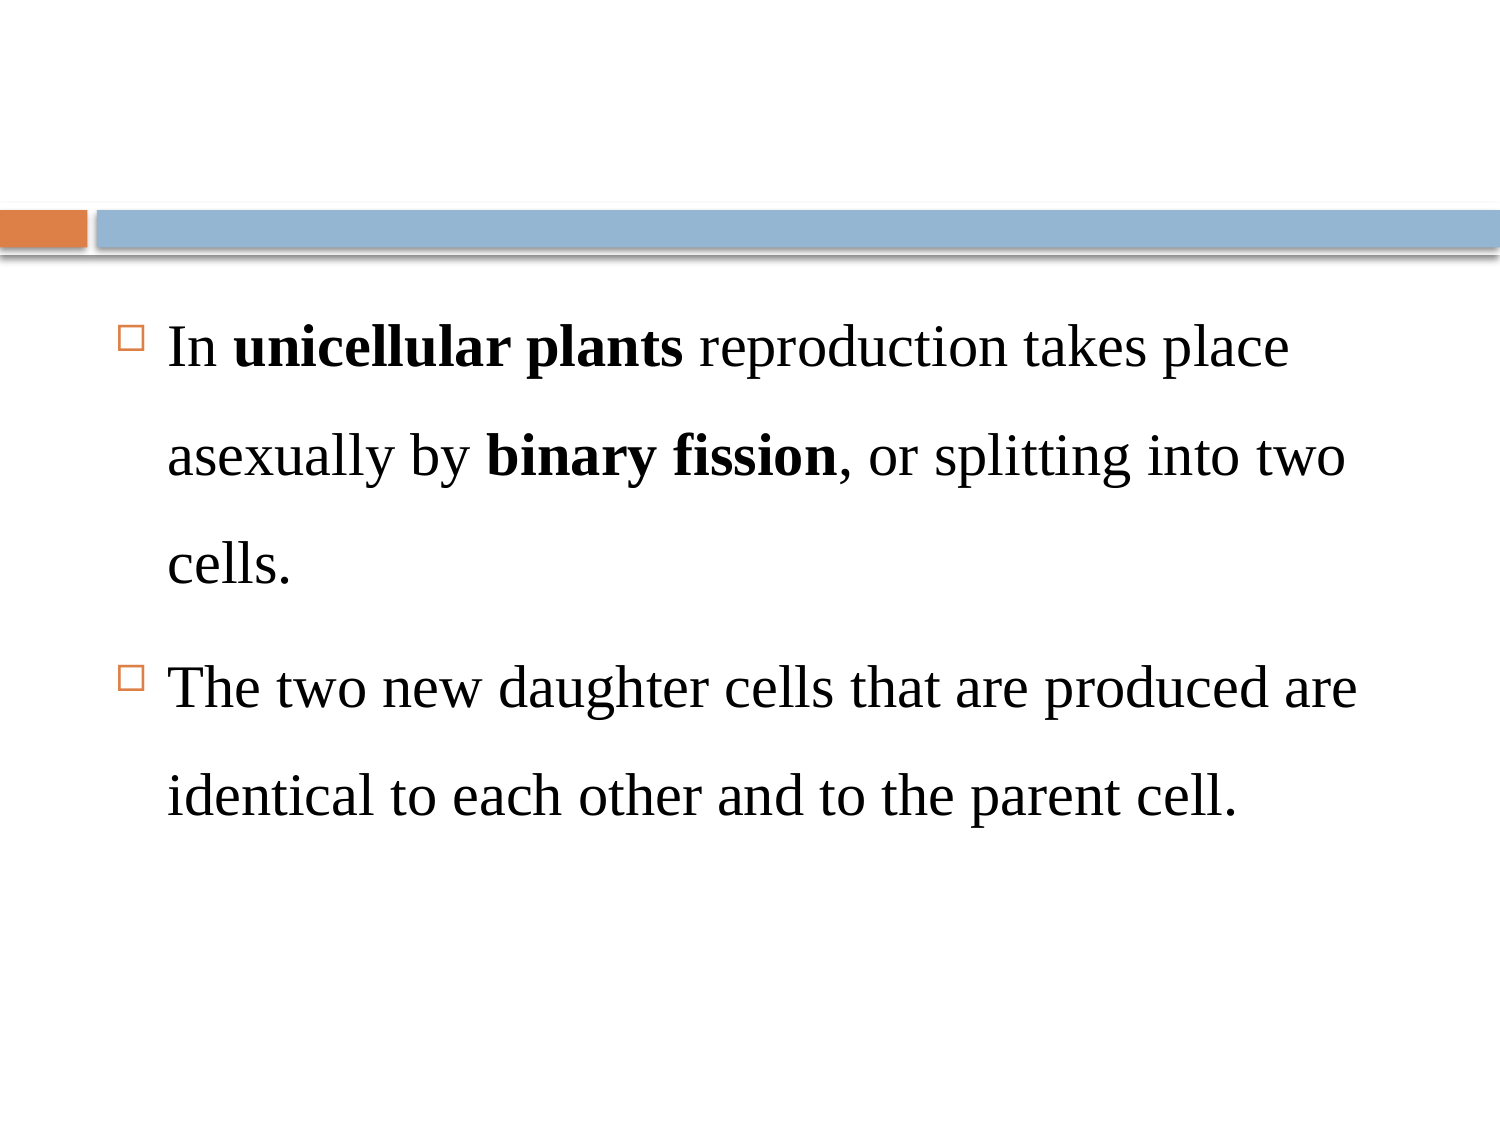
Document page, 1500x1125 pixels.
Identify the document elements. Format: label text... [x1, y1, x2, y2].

list In unicellular plants reproduction takes place asexually by binary fission, or splitting into two cells. The two new daughter cells that are produced are identical to each other and to the parent cell. [100, 262, 1438, 1000]
